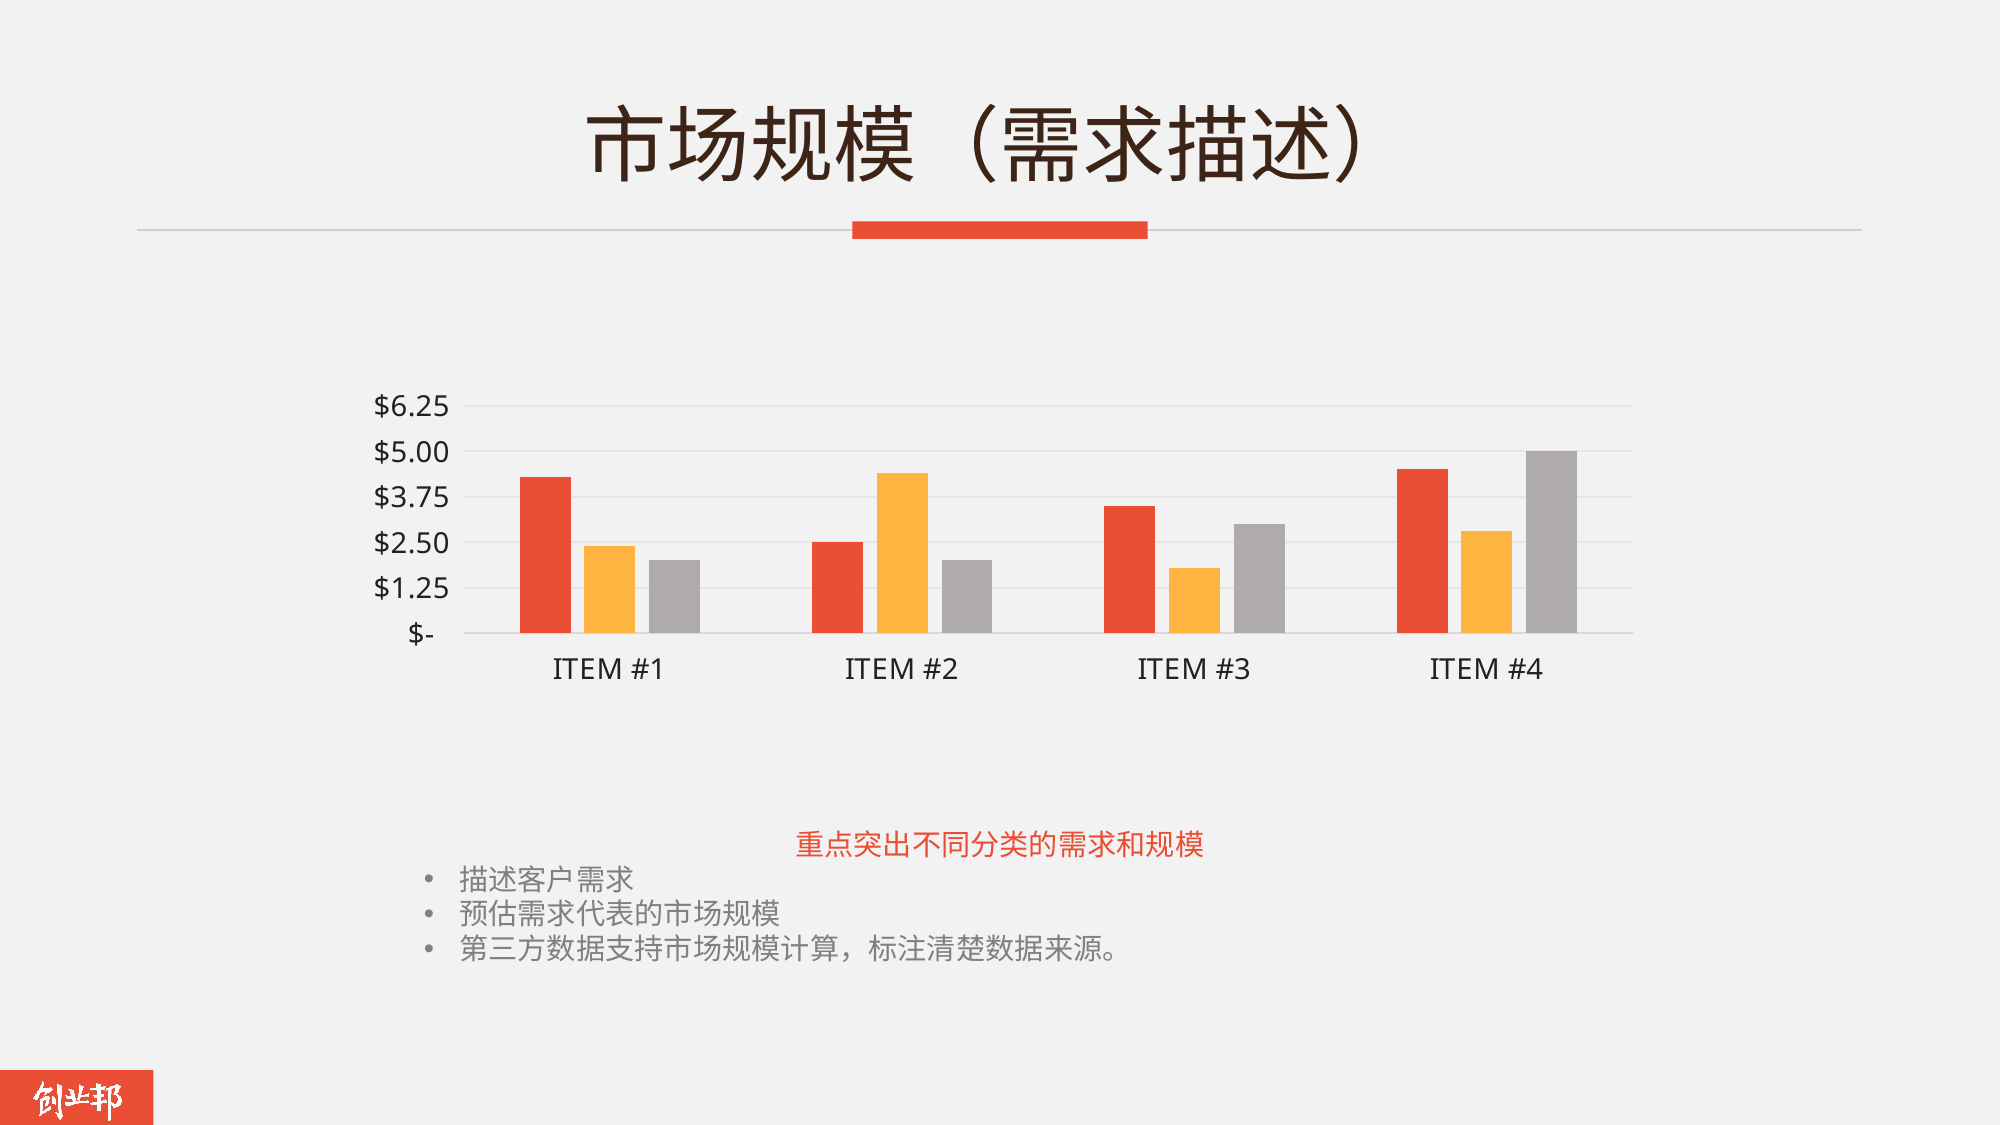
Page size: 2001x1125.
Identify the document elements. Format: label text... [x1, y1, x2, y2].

picture [27, 1075, 127, 1125]
text_box 重点突出不同分类的需求和规模 描述客户需求 预估需求代表的市场规模 第三方数据支持市场规模计算，标注清楚数据来源。 [266, 813, 1733, 973]
chart [310, 370, 1640, 689]
title 市场规模（需求描述） [136, 59, 1863, 238]
